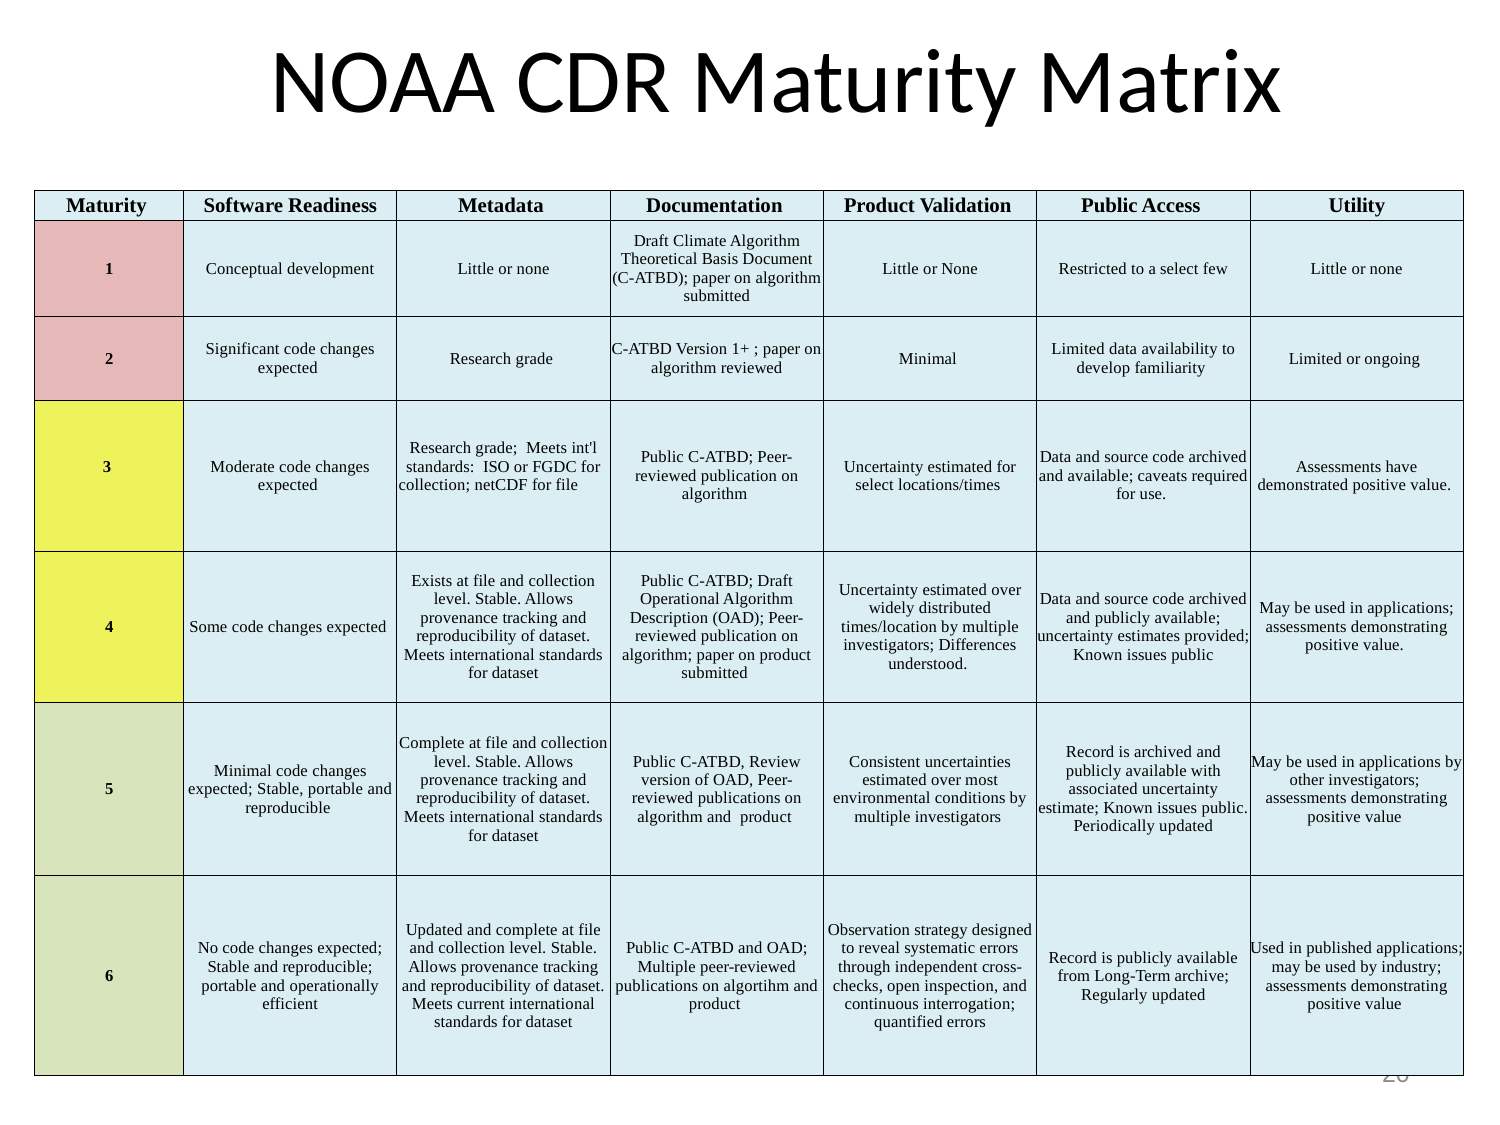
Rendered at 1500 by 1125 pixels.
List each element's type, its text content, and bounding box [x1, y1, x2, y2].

table_cell Updated and complete at file and collection level. Stable. Allows provenance tracking and reproducibility of dataset. Meets current international standards for dataset [397, 876, 610, 1075]
table_cell 3 [35, 401, 183, 551]
title NOAA CDR Maturity Matrix [156, 5, 1398, 146]
table_header Software Readiness [184, 191, 396, 220]
table_cell May be used in applications; assessments demonstrating positive value. [1251, 552, 1463, 702]
table_cell C-ATBD Version 1+ ; paper on algorithm reviewed [611, 317, 823, 400]
table_cell Significant code changes expected [184, 317, 396, 400]
table_cell Public C-ATBD; Peer-reviewed publication on algorithm [611, 401, 823, 551]
table_cell Assessments have demonstrated positive value. [1251, 401, 1463, 551]
table_header Metadata [397, 191, 610, 220]
table_cell Some code changes expected [184, 552, 396, 702]
table_cell Conceptual development [184, 221, 396, 316]
table_cell Public C-ATBD and OAD; Multiple peer-reviewed publications on algortihm and product [611, 876, 823, 1075]
table_cell 5 [35, 703, 183, 875]
table_cell Consistent uncertainties estimated over most environmental conditions by multiple investigators [824, 703, 1036, 875]
table_cell No code changes expected; Stable and reproducible; portable and operationally efficient [184, 876, 396, 1075]
table_cell Used in published applications; may be used by industry; assessments demonstrating positive value [1251, 876, 1463, 1075]
table_header Product Validation [824, 191, 1036, 220]
table_cell Uncertainty estimated over widely distributed times/location by multiple investigators; Differences understood. [824, 552, 1036, 702]
table_cell Record is archived and publicly available with associated uncertainty estimate; Known issues public. Periodically updated [1037, 703, 1250, 875]
table_cell Exists at file and collection level. Stable. Allows provenance tracking and reproducibility of dataset. Meets international standards for dataset [397, 552, 610, 702]
table_cell Data and source code archived and available; caveats required for use. [1037, 401, 1250, 551]
table_cell Limited data availability to develop familiarity [1037, 317, 1250, 400]
table_cell Research grade [397, 317, 610, 400]
table_cell 4 [35, 552, 183, 702]
slide_number 20 [1074, 1076, 1425, 1103]
table_cell Public C-ATBD, Review version of OAD, Peer-reviewed publications on algorithm and product [611, 703, 823, 875]
table_cell Research grade; Meets int'l standards: ISO or FGDC for collection; netCDF for file [397, 401, 610, 551]
table_cell Minimal [824, 317, 1036, 400]
table_header Maturity [35, 191, 183, 220]
table_cell Draft Climate Algorithm Theoretical Basis Document (C-ATBD); paper on algorithm submitted [611, 221, 823, 316]
table_cell Little or None [824, 221, 1036, 316]
table_cell Record is publicly available from Long-Term archive; Regularly updated [1037, 876, 1250, 1075]
table_header Public Access [1037, 191, 1250, 220]
table_cell Data and source code archived and publicly available; uncertainty estimates provided; Known issues public [1037, 552, 1250, 702]
table_cell Minimal code changes expected; Stable, portable and reproducible [184, 703, 396, 875]
table_cell 1 [35, 221, 183, 316]
table_header Documentation [611, 191, 823, 220]
table_cell Little or none [397, 221, 610, 316]
table_cell Limited or ongoing [1251, 317, 1463, 400]
table_cell 6 [35, 876, 183, 1075]
table_cell Moderate code changes expected [184, 401, 396, 551]
table_cell Uncertainty estimated for select locations/times [824, 401, 1036, 551]
table_cell Restricted to a select few [1037, 221, 1250, 316]
table_cell Observation strategy designed to reveal systematic errors through independent cross-checks, open inspection, and continuous interrogation; quantified errors [824, 876, 1036, 1075]
table_cell Complete at file and collection level. Stable. Allows provenance tracking and reproducibility of dataset. Meets international standards for dataset [397, 703, 610, 875]
table_header Utility [1251, 191, 1463, 220]
table_cell 2 [35, 317, 183, 400]
table_cell Public C-ATBD; Draft Operational Algorithm Description (OAD); Peer-reviewed publication on algorithm; paper on product submitted [611, 552, 823, 702]
table_cell Little or none [1251, 221, 1463, 316]
table_cell May be used in applications by other investigators; assessments demonstrating positive value [1251, 703, 1463, 875]
